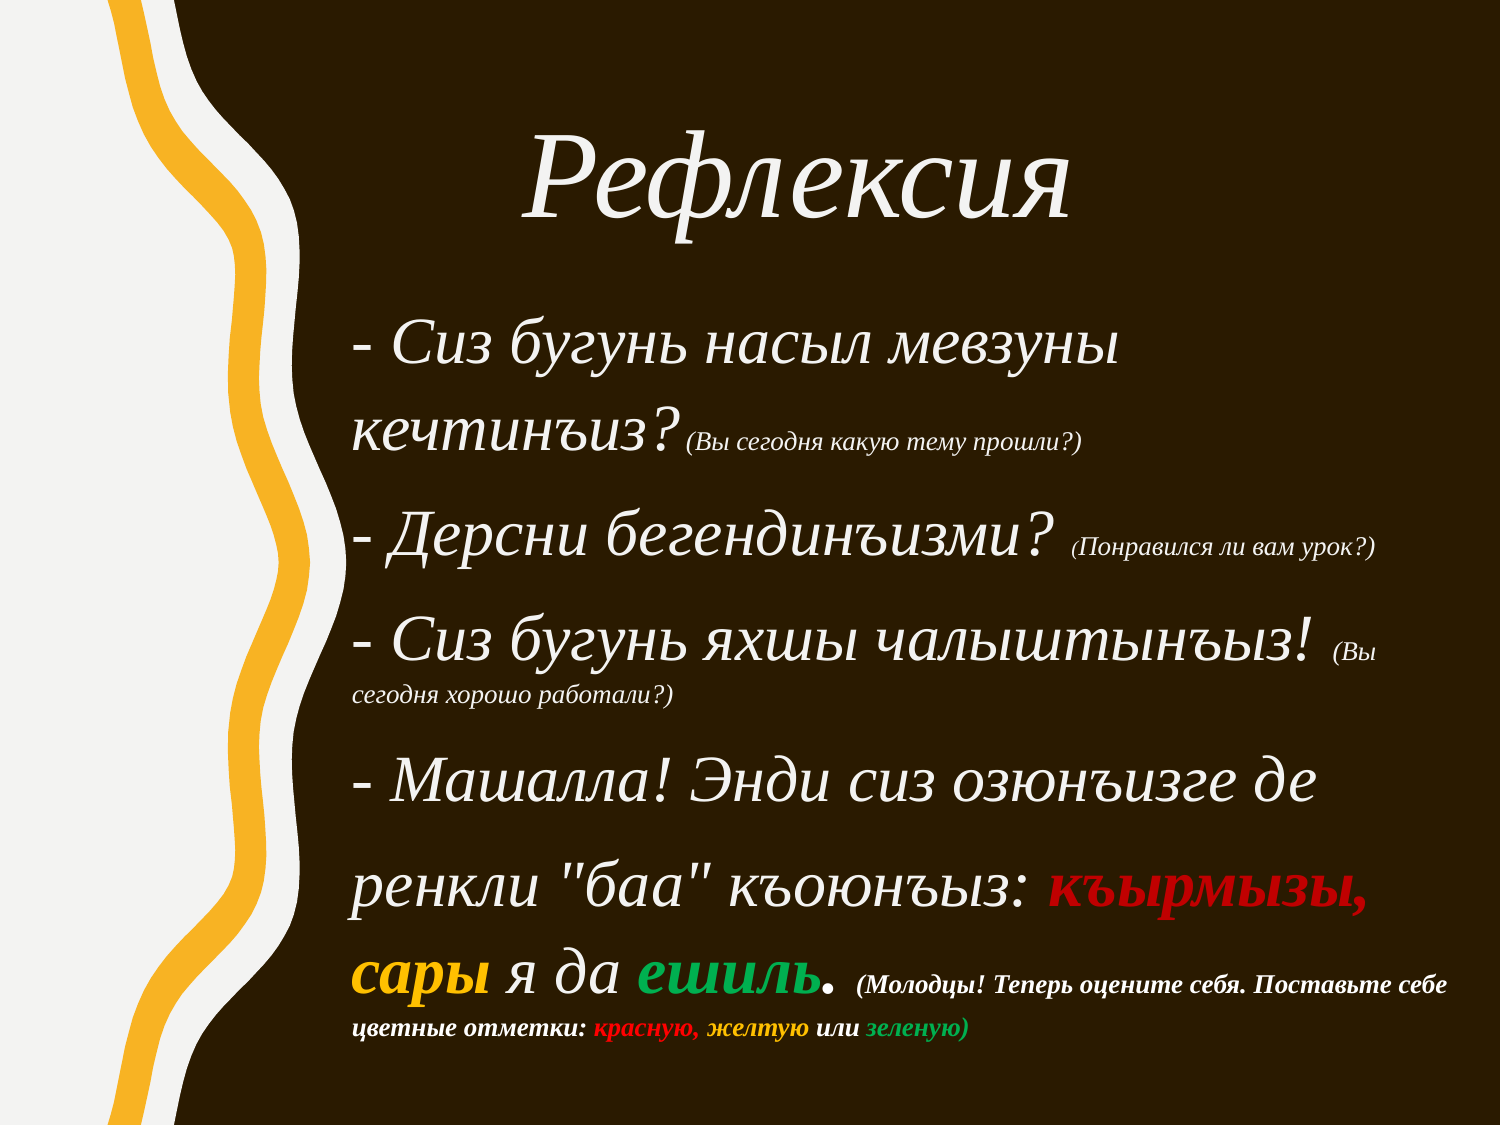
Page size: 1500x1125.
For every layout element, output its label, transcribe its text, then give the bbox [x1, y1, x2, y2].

list - Сиз бугунь насыл мевзуны кечтинъиз? (Вы сегодня какую тему прошли?) - Дерсни бегендинъизми? (Понравился ли вам урок?) - Сиз бугунь яхшы чалыштынъыз! (Вы сегодня хорошо работали?) - Машалла! Энди сиз озюнъизге де ренкли "баа" къоюнъыз: къырмызы, сары я да ешиль. (Молодцы! Теперь оцените себя. Поставьте себе цветные отметки: красную, желтую или зеленую) [336, 281, 1474, 1064]
title Рефлексия [398, 79, 1198, 281]
